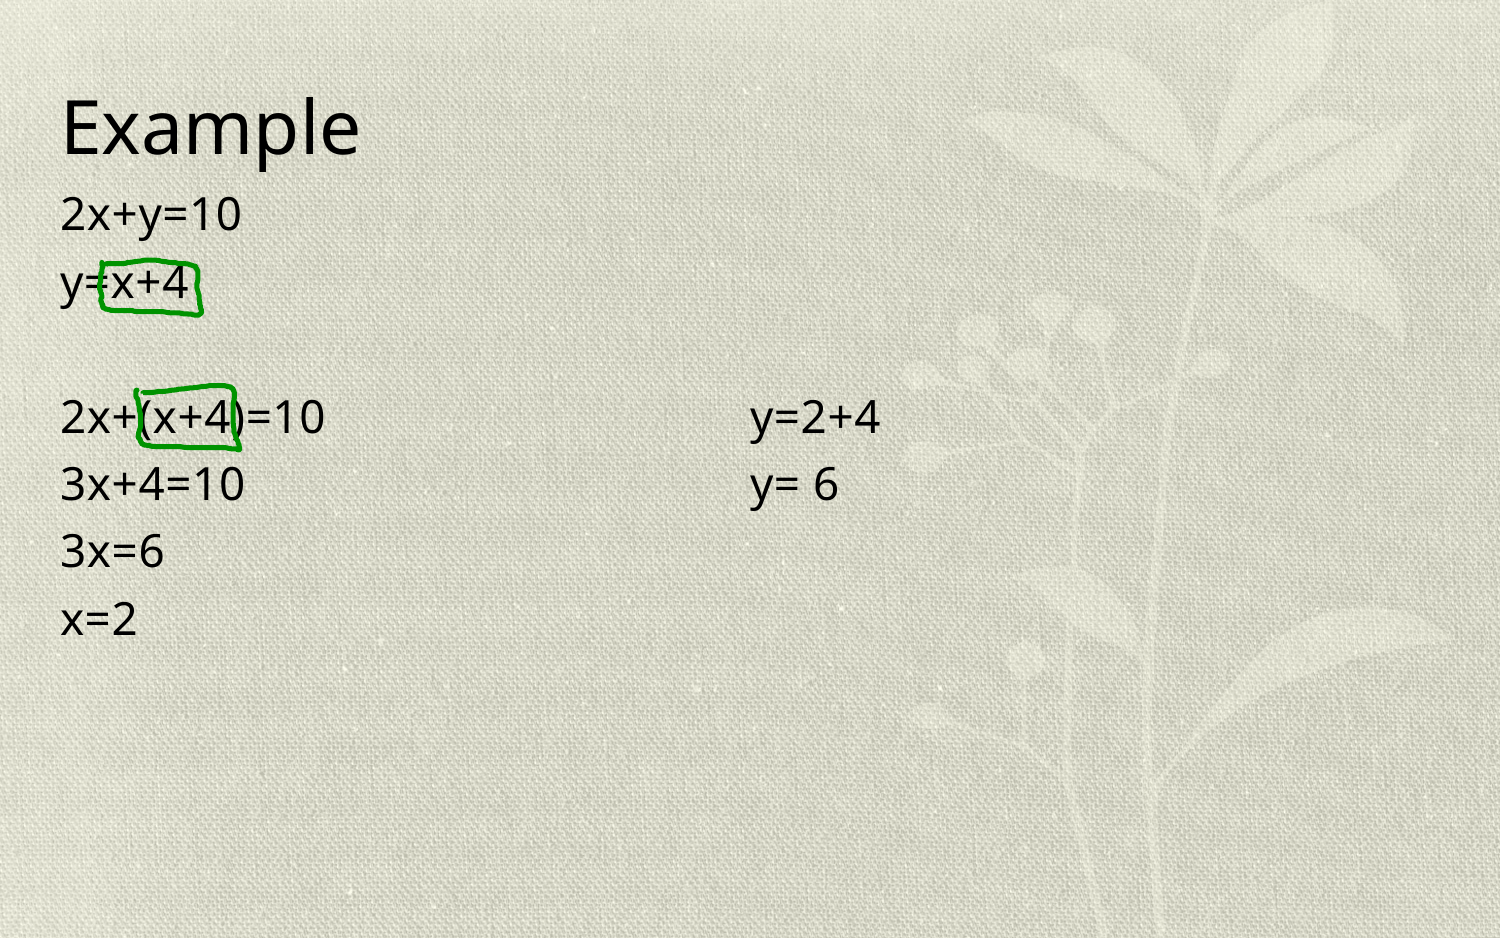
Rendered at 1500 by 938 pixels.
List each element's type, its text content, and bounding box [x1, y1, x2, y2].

list 2x+y=10 y=x+4 2x+(x+4)=10 3x+4=10 3x=6 x=2 y=2+4 y= 6 [45, 177, 1455, 853]
title Example [45, 31, 1455, 177]
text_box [99, 259, 240, 451]
